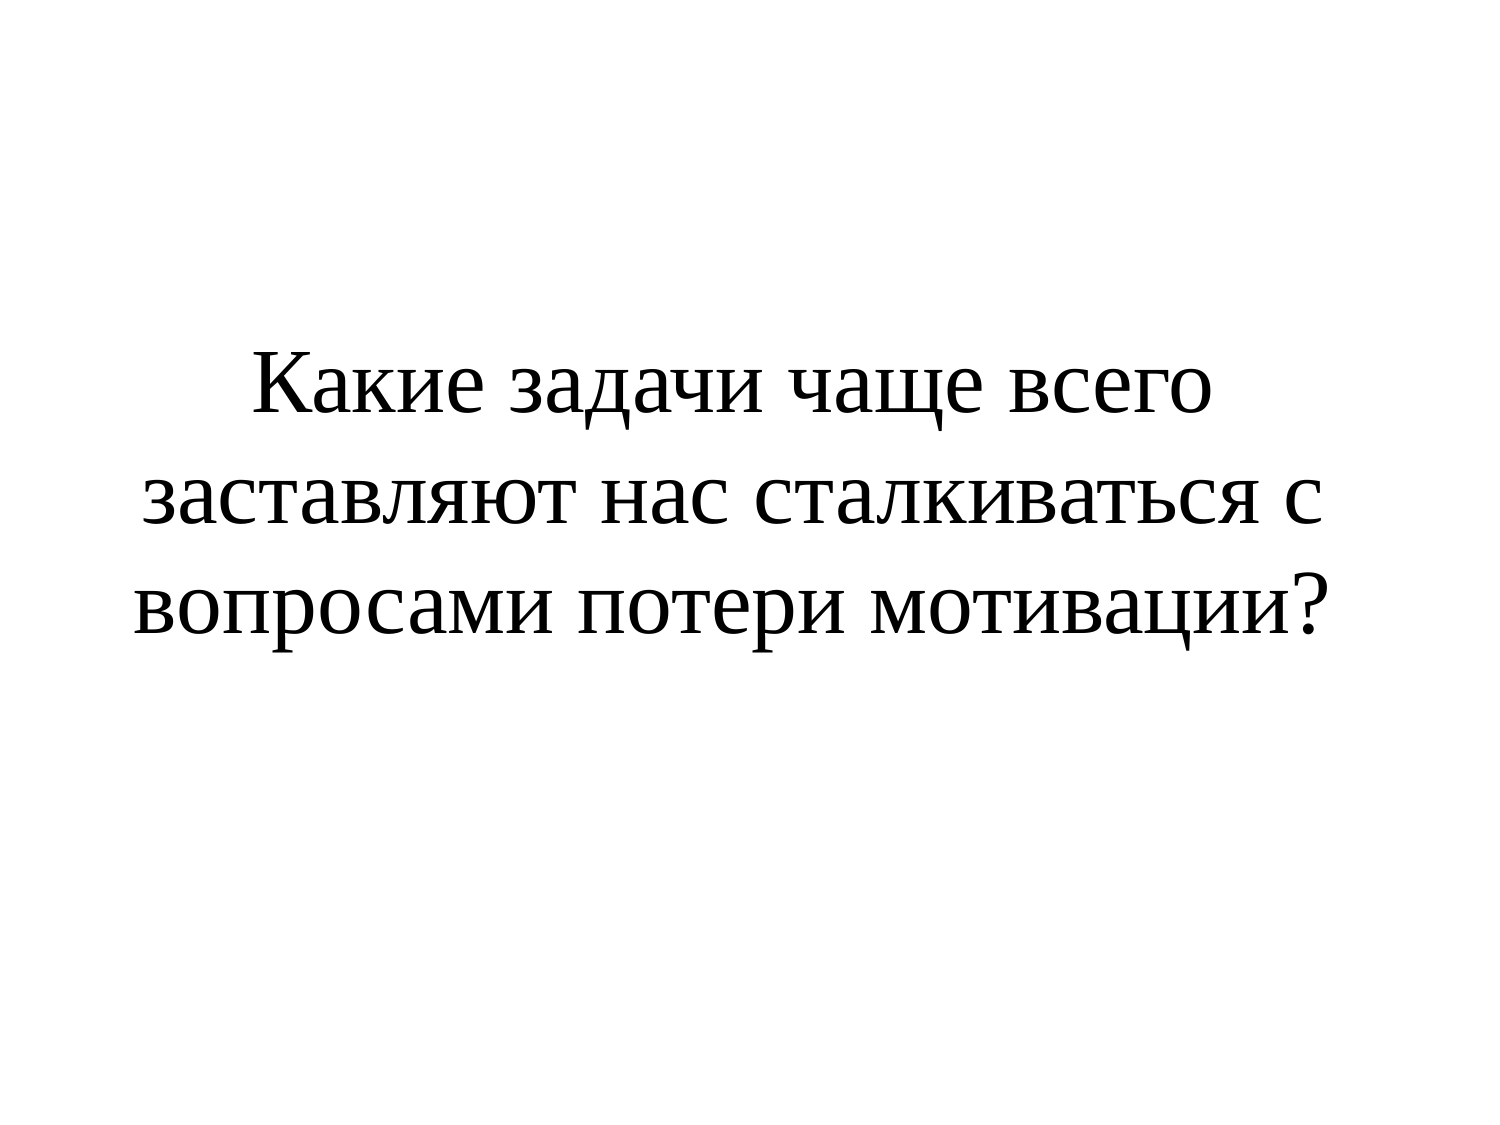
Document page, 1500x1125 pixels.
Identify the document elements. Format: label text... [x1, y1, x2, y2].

title Какие задачи чаще всего заставляют нас сталкиваться с вопросами потери мотивации? [58, 292, 1409, 680]
